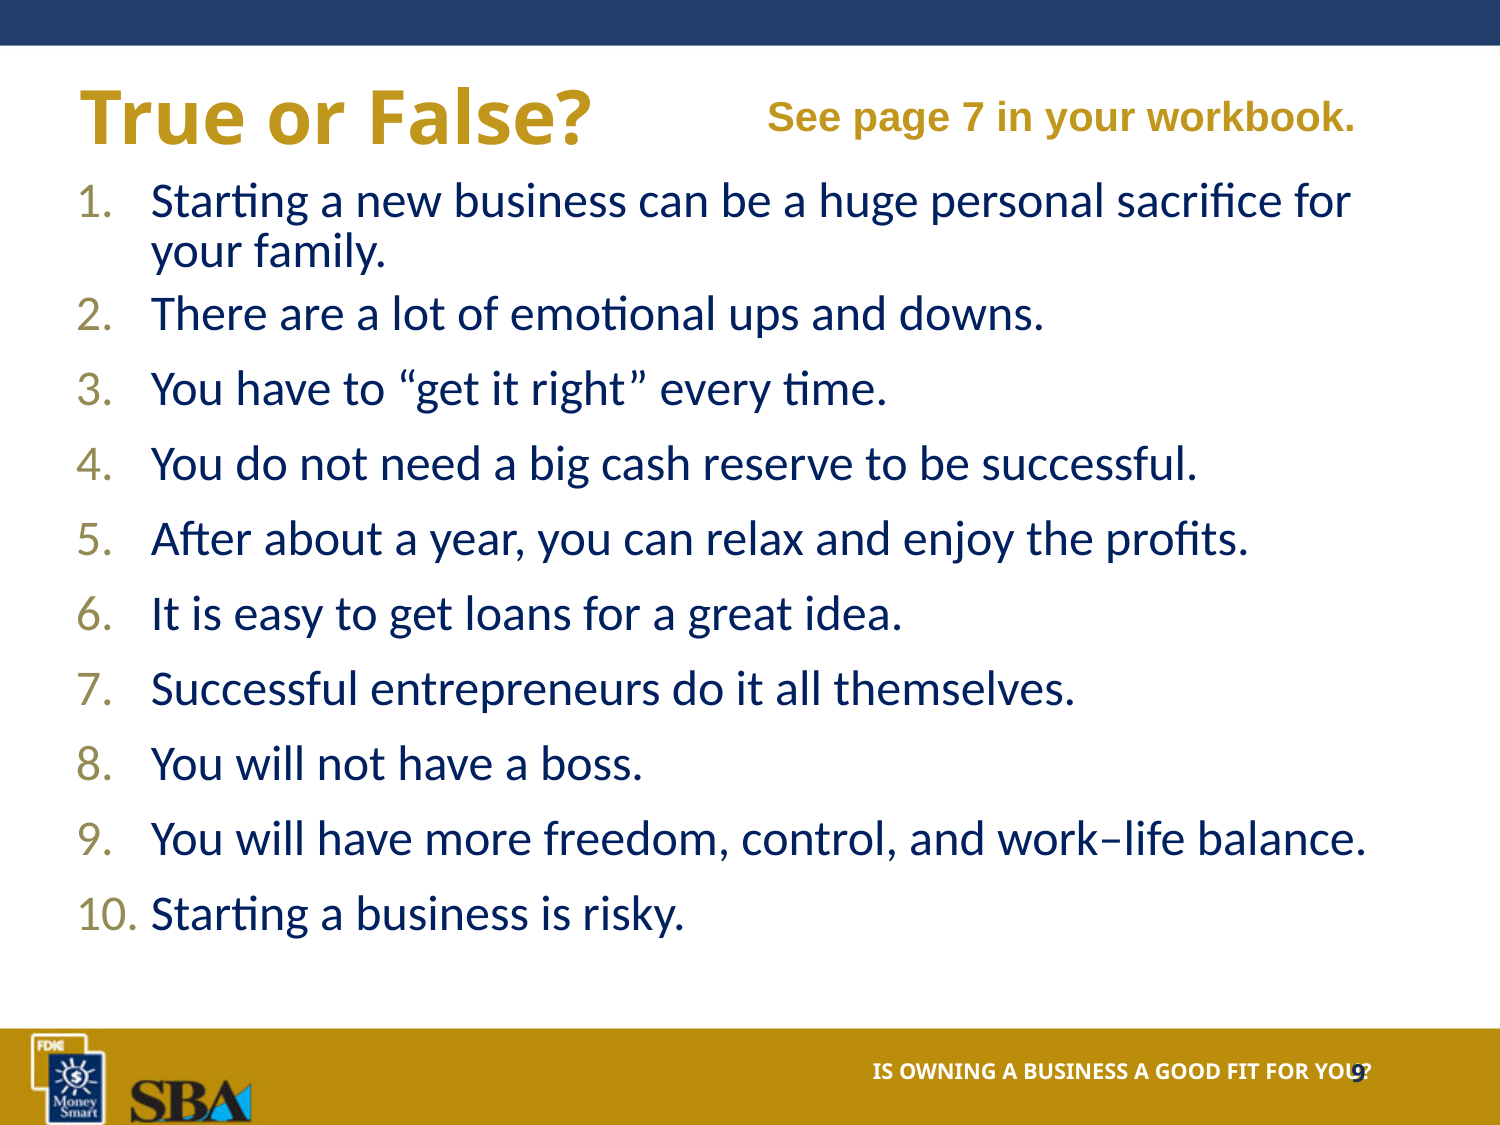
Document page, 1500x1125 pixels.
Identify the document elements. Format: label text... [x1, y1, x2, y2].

table_cell There are a lot of emotional ups and downs. [66, 283, 1432, 355]
table_cell You will not have a boss. [66, 731, 1432, 805]
text_box See page 7 in your workbook. [752, 81, 1371, 147]
title True or False? [64, 62, 1415, 163]
table_cell You have to “get it right” every time. [66, 356, 1432, 430]
table_cell You will have more freedom, control, and work–life balance. [66, 806, 1432, 880]
table_cell After about a year, you can relax and enjoy the profits. [66, 506, 1432, 580]
table_cell Starting a business is risky. [66, 881, 1432, 955]
table_cell Successful entrepreneurs do it all themselves. [66, 656, 1432, 730]
picture [0, 0, 1500, 1125]
table_header Starting a new business can be a huge personal sacrifice for your family. [66, 181, 1432, 278]
table_cell You do not need a big cash reserve to be successful. [66, 431, 1432, 505]
table_cell It is easy to get loans for a great idea. [66, 581, 1432, 655]
